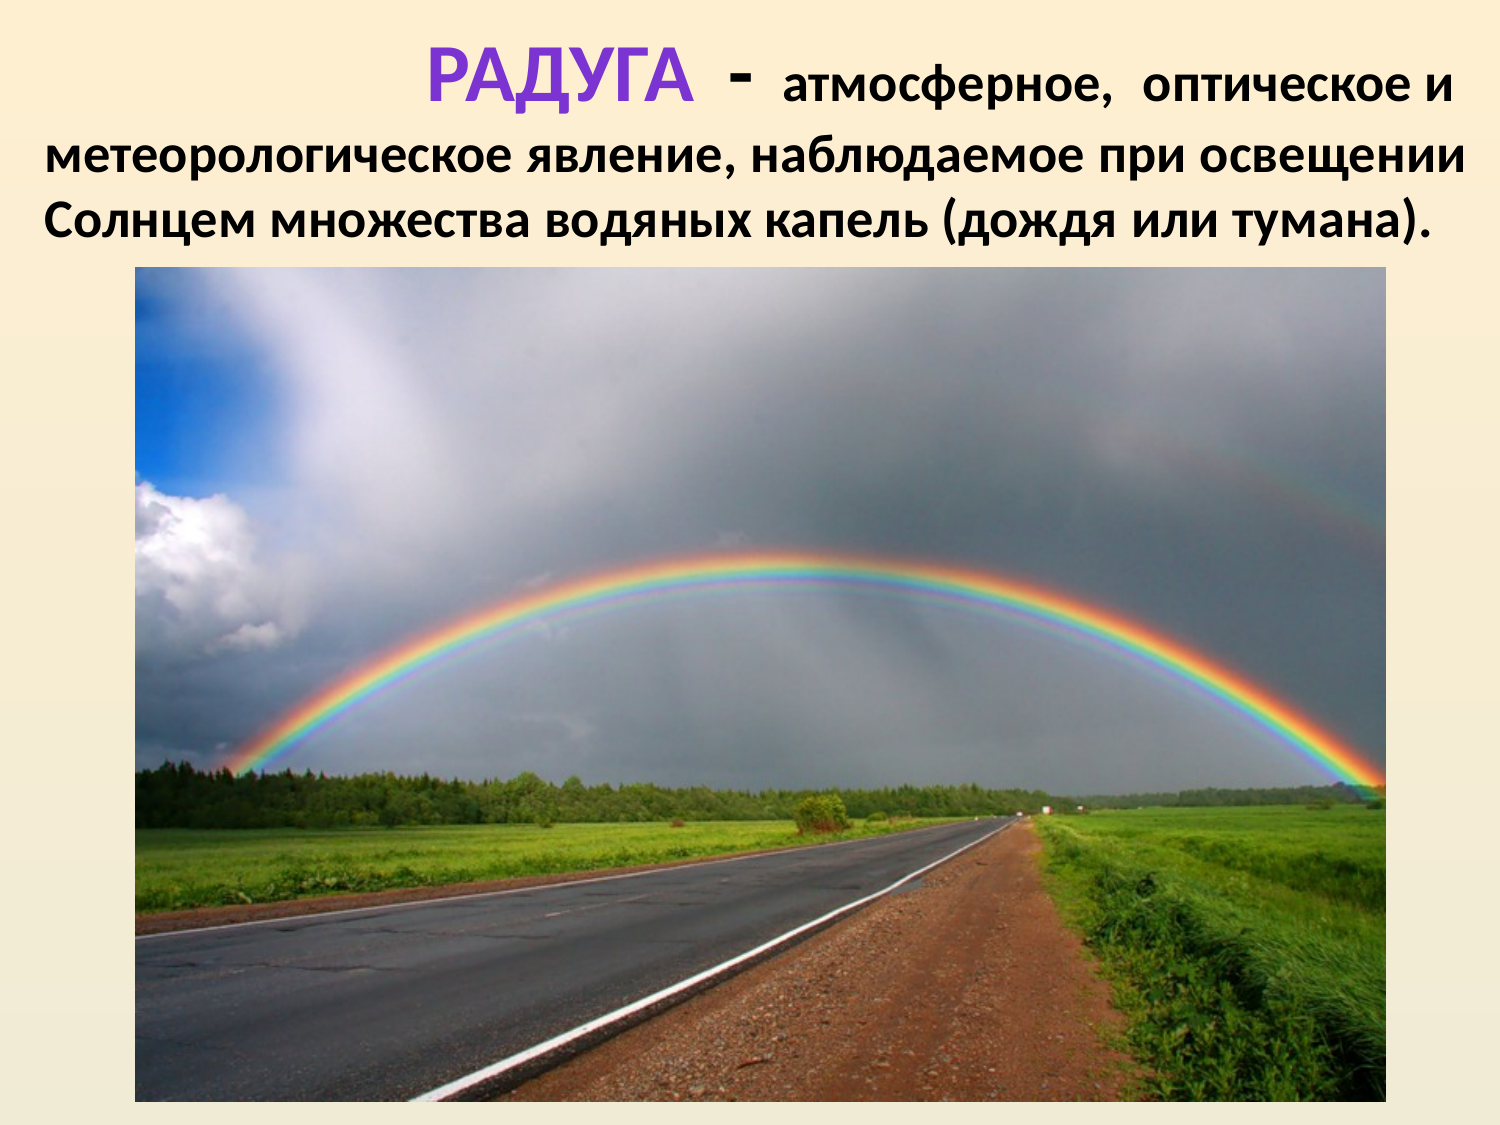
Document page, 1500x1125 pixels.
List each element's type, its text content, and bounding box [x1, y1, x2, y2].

picture [135, 266, 1386, 1102]
title РАДУГА - атмосферное, оптическое и метеорологическое явление, наблюдаемое при освещении Солнцем множества водяных капель (дождя или тумана). [29, 0, 1483, 268]
